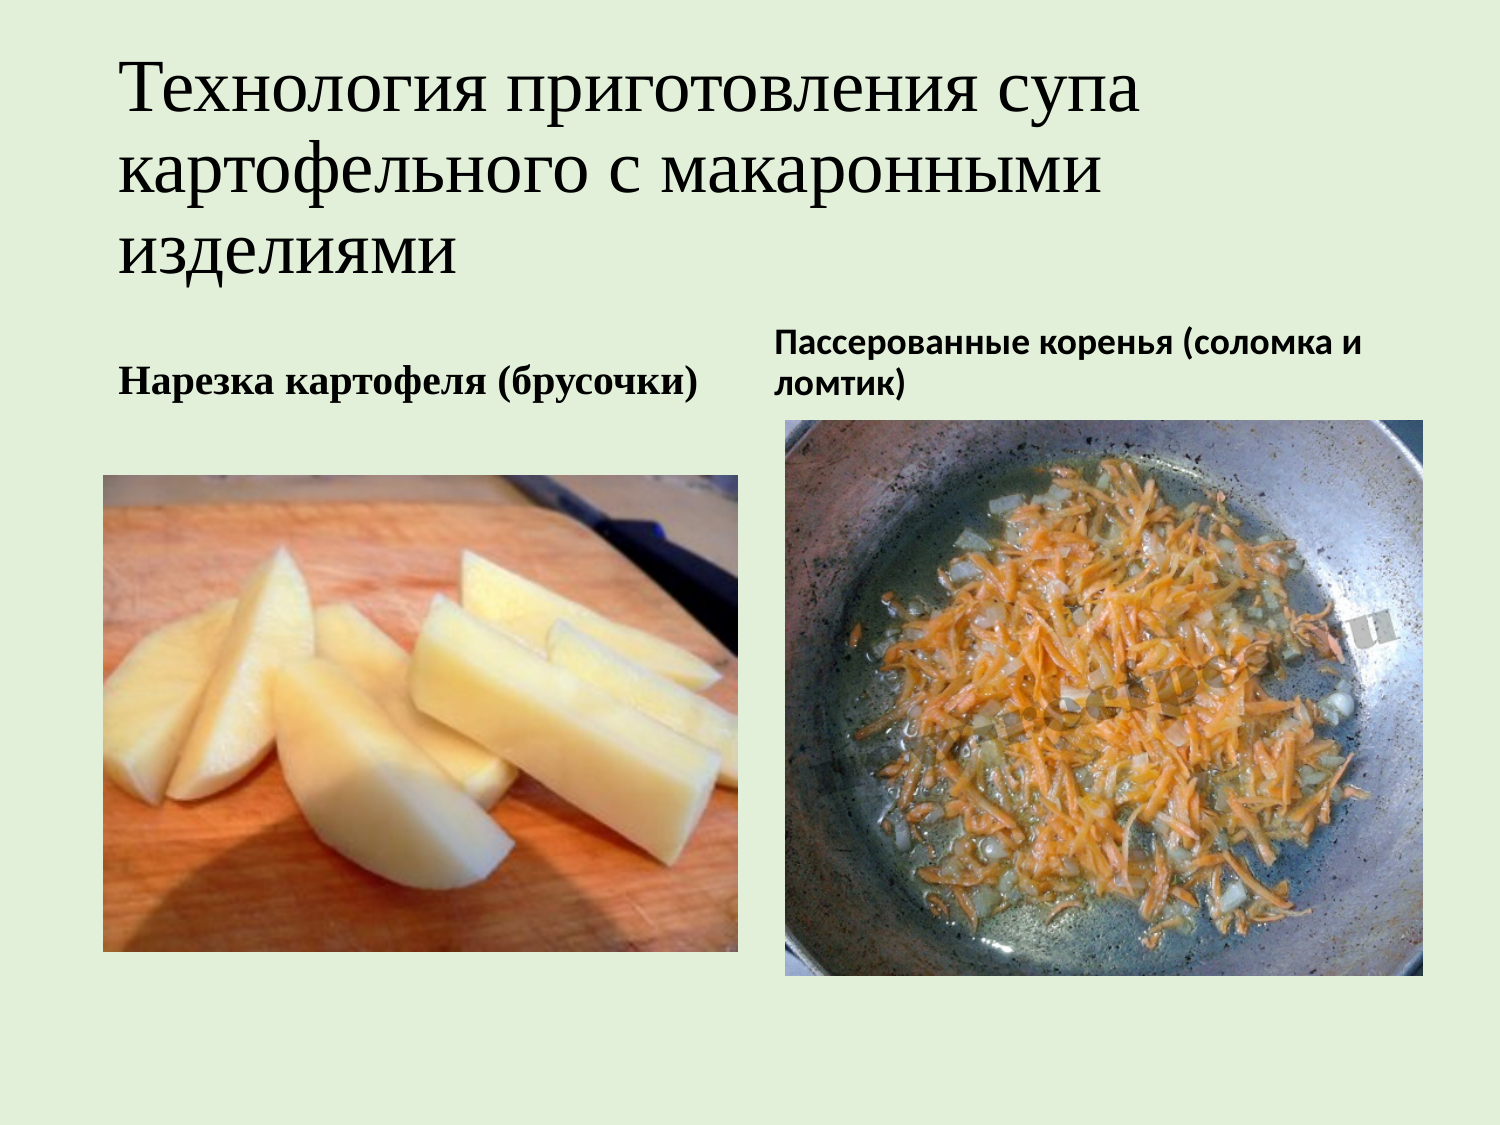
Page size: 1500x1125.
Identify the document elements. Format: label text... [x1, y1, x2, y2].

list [103, 475, 738, 952]
title Технология приготовления супа картофельного с макаронными изделиями [103, 59, 1398, 278]
list Пассерованные коренья (соломка и ломтик) [759, 275, 1398, 411]
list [785, 420, 1423, 976]
list Нарезка картофеля (брусочки) [103, 275, 738, 411]
